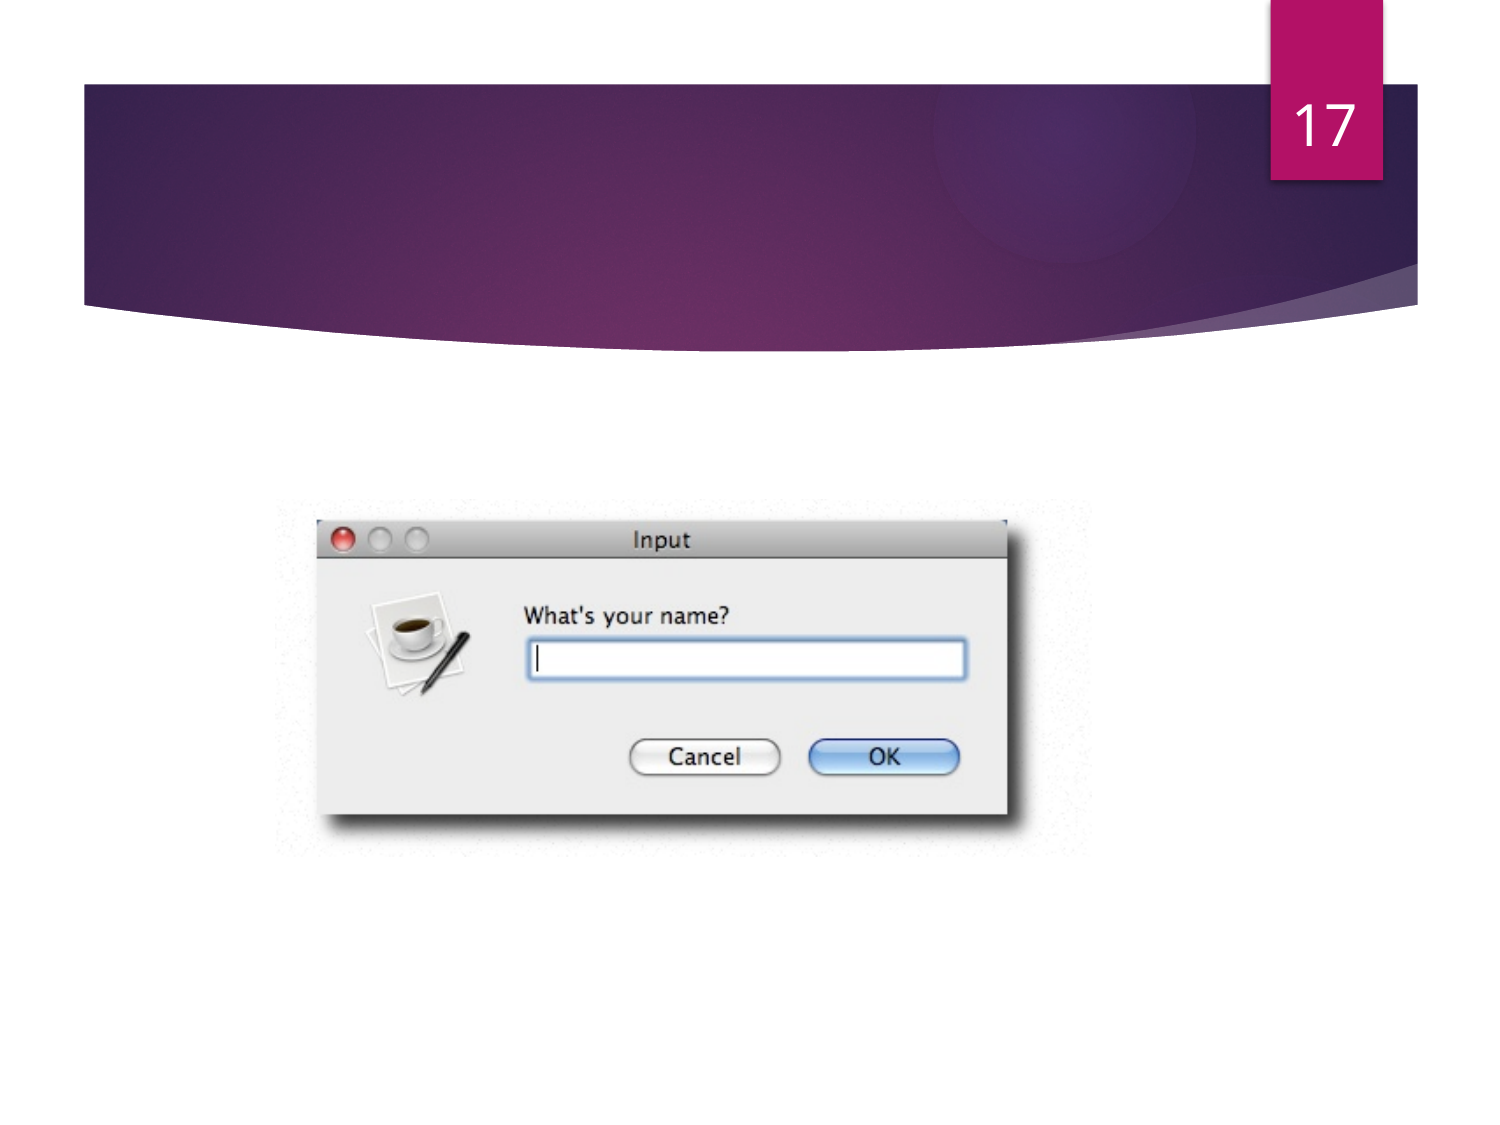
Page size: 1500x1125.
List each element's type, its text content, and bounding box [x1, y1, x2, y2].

picture [274, 499, 1092, 857]
slide_number 17 [1259, 48, 1390, 175]
